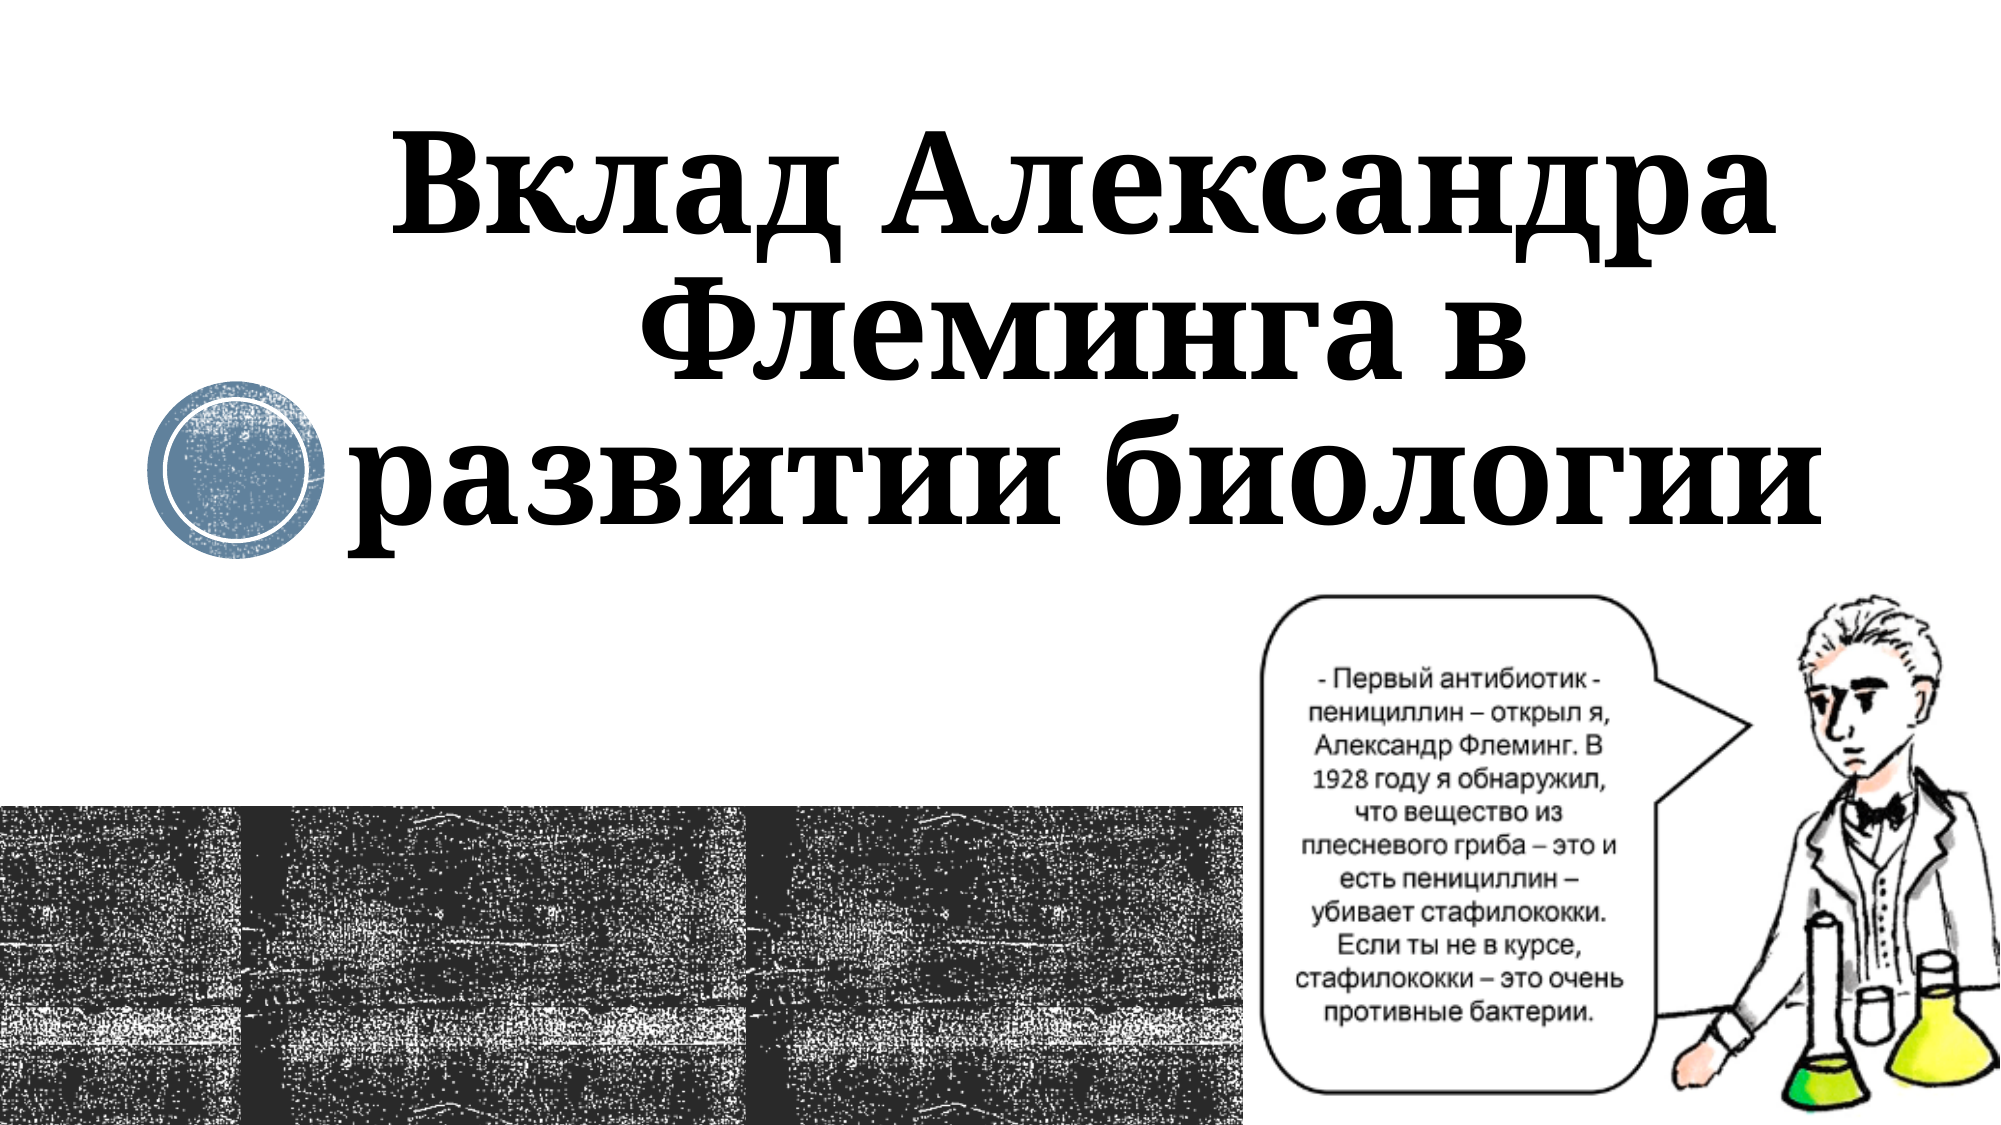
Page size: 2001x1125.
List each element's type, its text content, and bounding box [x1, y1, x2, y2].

title Вклад Александра Флеминга в развитии биологии [324, 47, 1847, 625]
picture [1243, 570, 2000, 1125]
